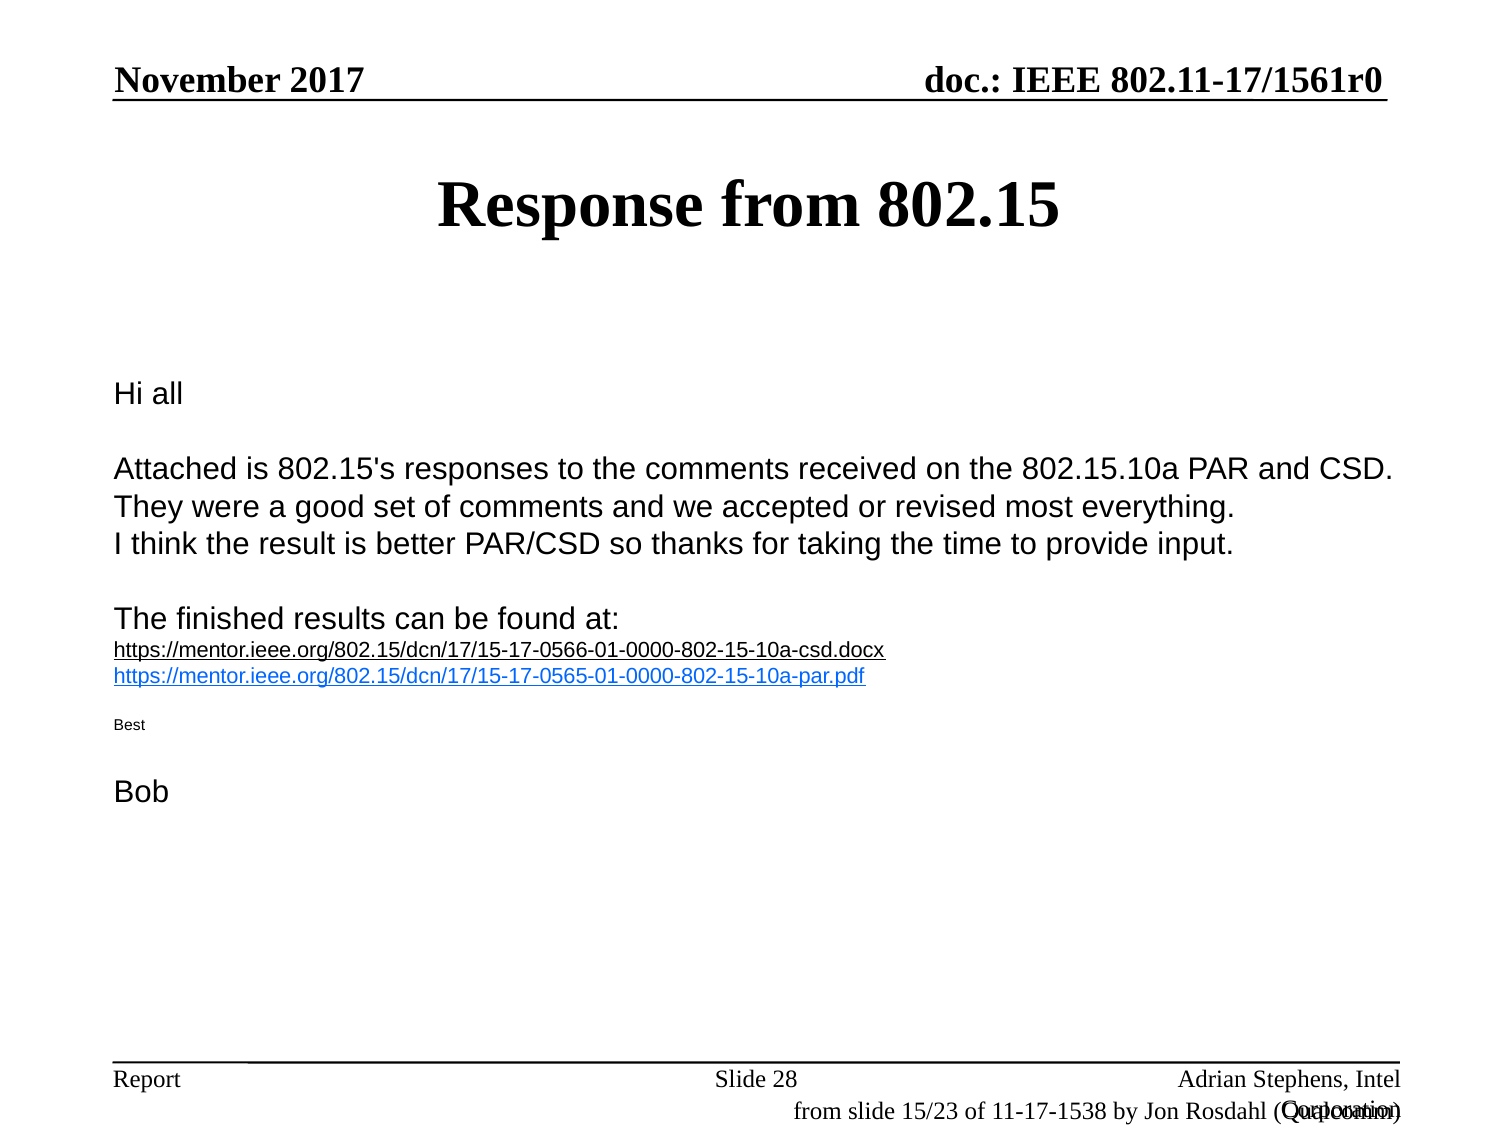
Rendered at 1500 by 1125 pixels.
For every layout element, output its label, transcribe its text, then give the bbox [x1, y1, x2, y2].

text_box from slide 15/23 of 11-17-1538 by Jon Rosdahl (Qualcomm) [343, 1087, 1417, 1125]
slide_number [114, 54, 374, 101]
footer Adrian Stephens, Intel Corporation [1141, 1061, 1402, 1087]
slide_number Slide 28 [711, 1061, 801, 1093]
title Response from 802.15 [112, 112, 1388, 266]
list Hi all Attached is 802.15's responses to the comments received on the 802.15.10a PAR and CSD. They were a good set of comments and we accepted or revised most everything. I think the result is better PAR/CSD so thanks for taking the time to provide input. The finished results can be found at: https://mentor.ieee.org/802.15/dcn/17/15-17-0566-01-0000-802-15-10a-csd.docx https://mentor.ieee.org/802.15/dcn/17/15-17-0565-01-0000-802-15-10a-par.pdf Best Bob [102, 266, 1434, 916]
